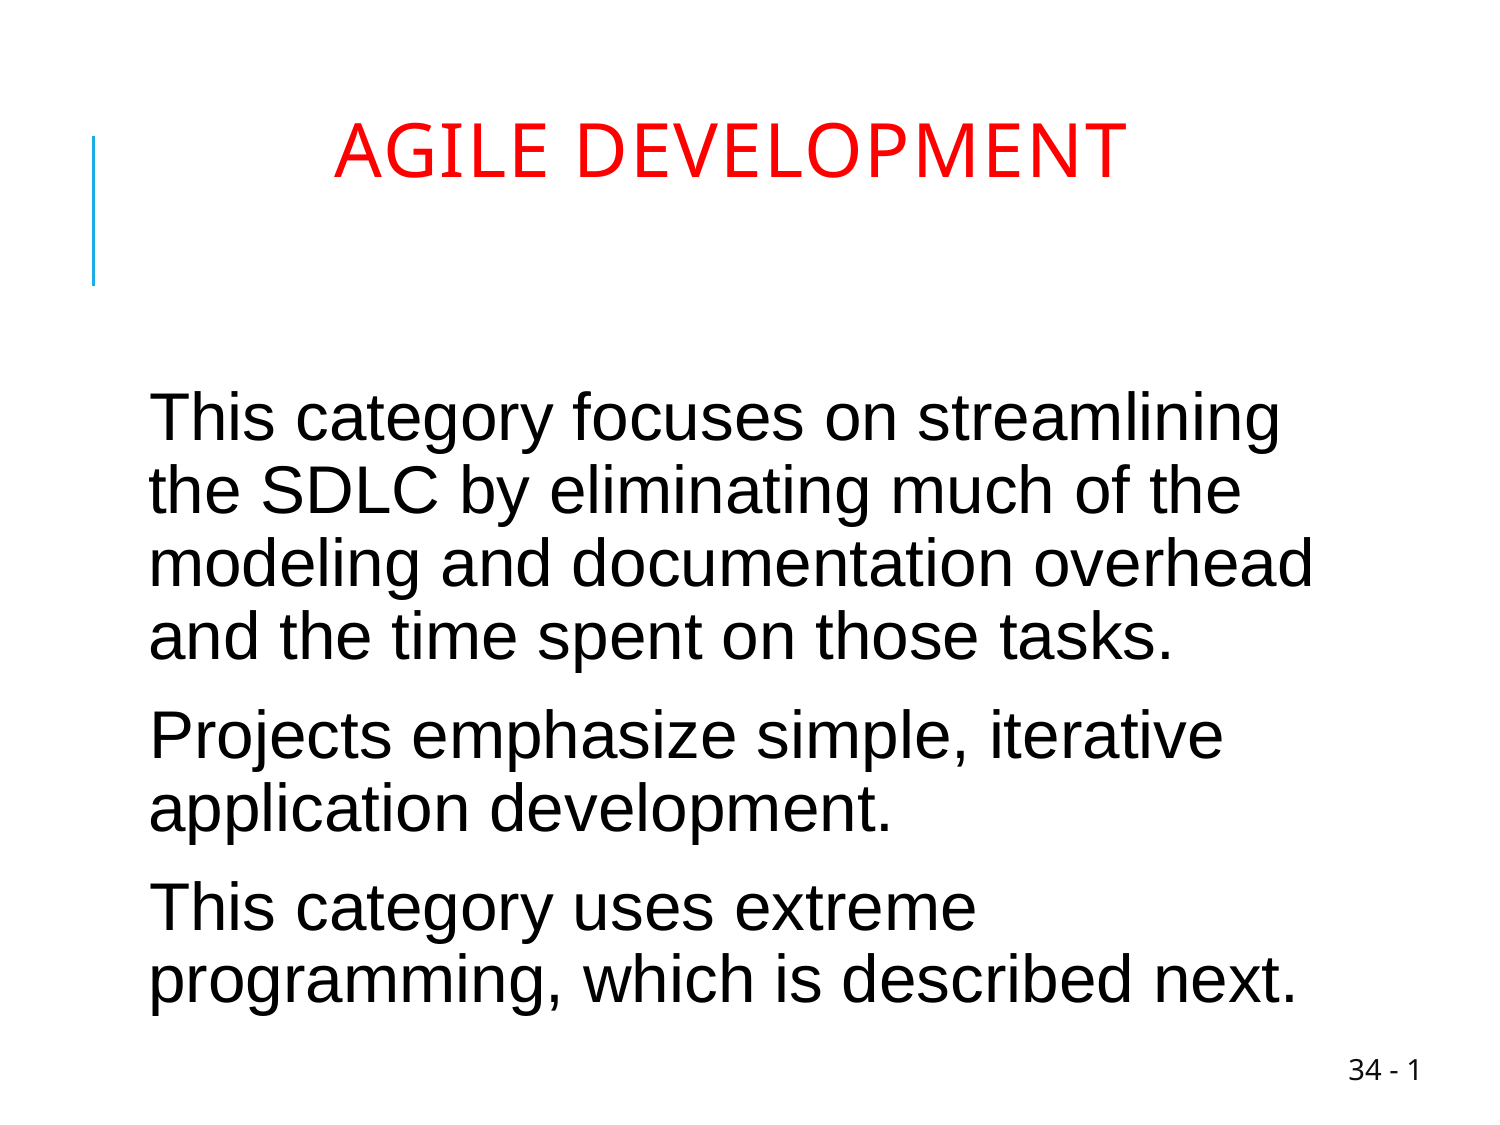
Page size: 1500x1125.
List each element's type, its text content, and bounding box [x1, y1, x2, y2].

slide_number 1 - 34 [1333, 1061, 1454, 1107]
list This category focuses on streamlining the SDLC by eliminating much of the modeling and documentation overhead and the time spent on those tasks. Projects emphasize simple, iterative application development. This category uses extreme programming, which is described next. [126, 375, 1322, 1035]
title Agile Development [93, 50, 1369, 263]
